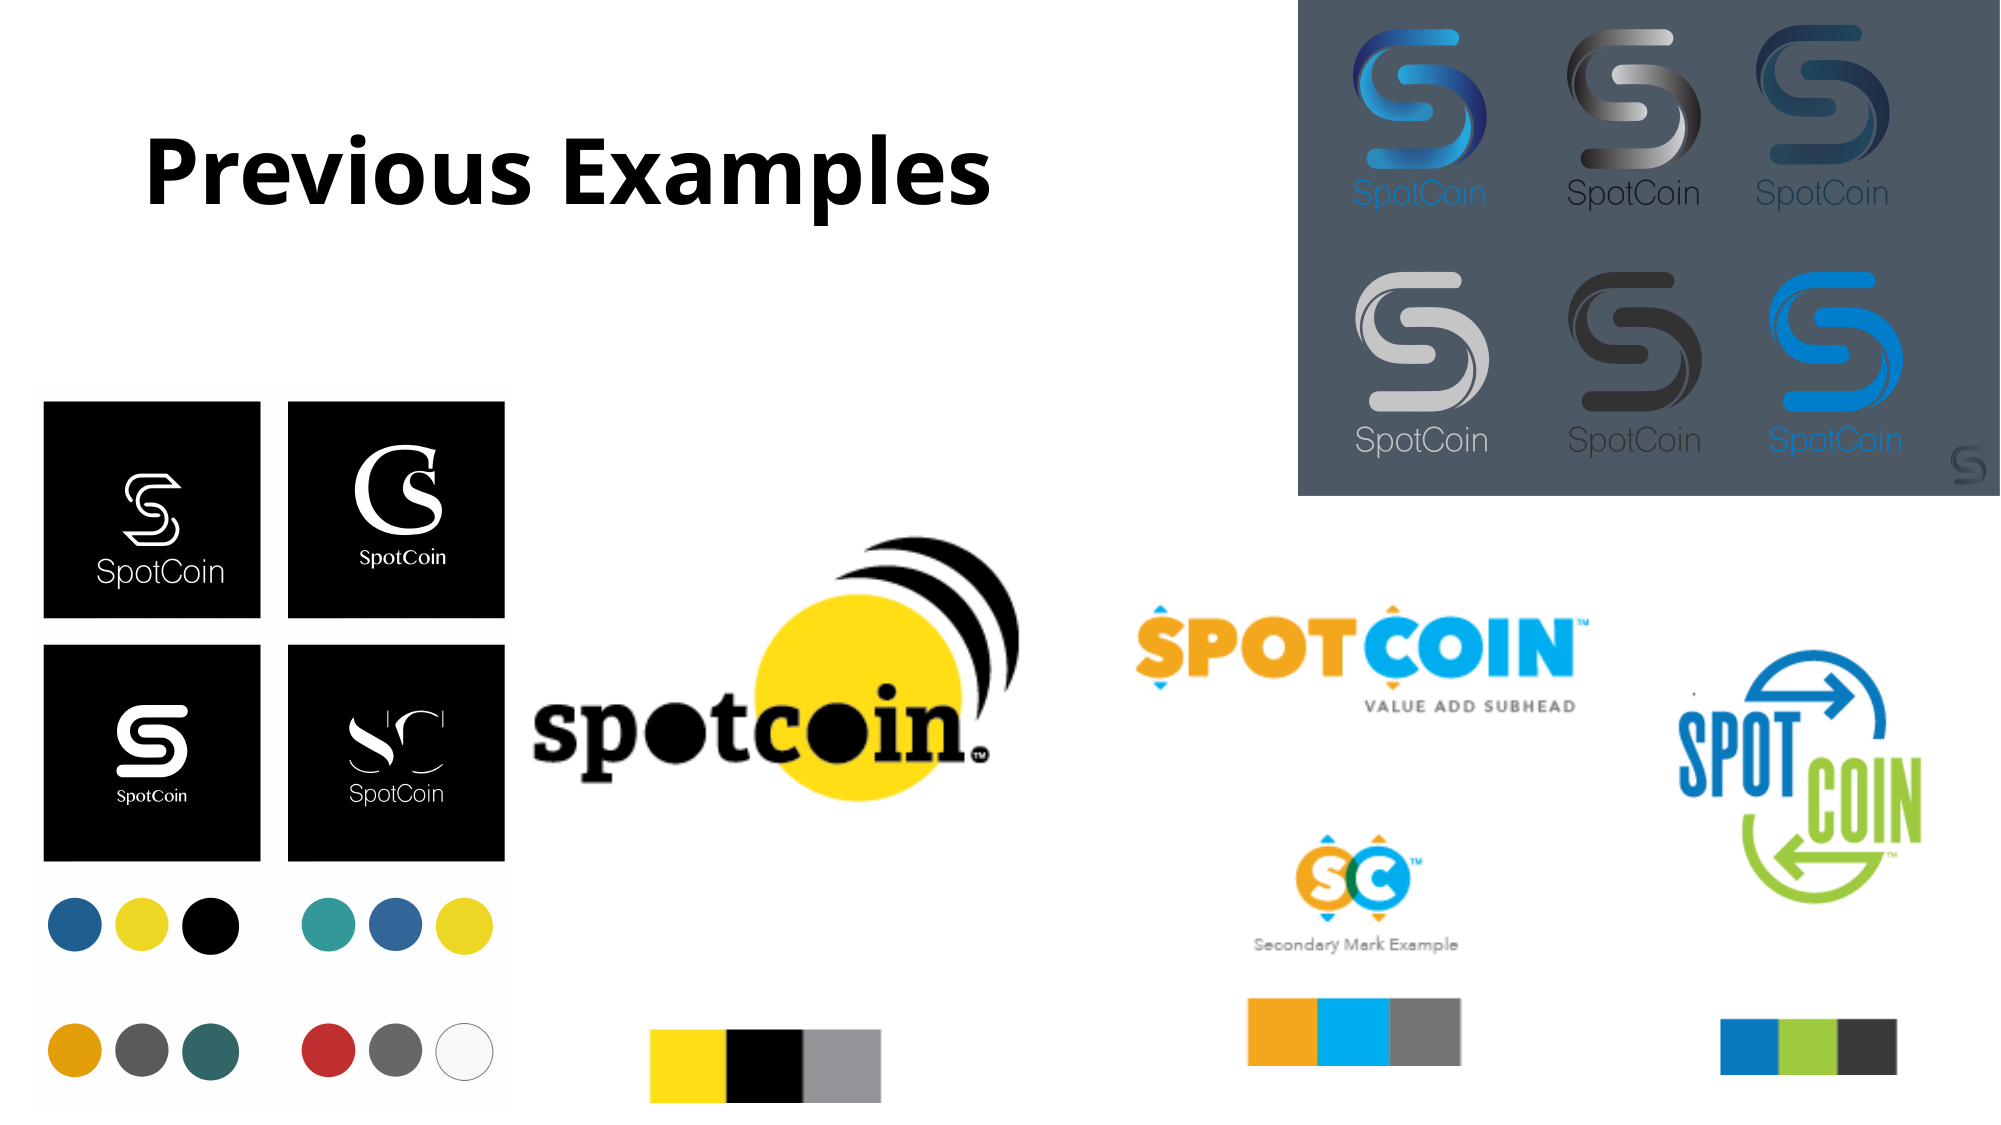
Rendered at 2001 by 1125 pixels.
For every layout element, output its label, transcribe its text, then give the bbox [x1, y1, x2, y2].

title Previous Examples [127, 66, 1298, 284]
picture [1298, 0, 2000, 496]
picture [1649, 523, 1964, 1076]
picture [1116, 570, 1597, 1066]
picture [31, 382, 1046, 1112]
